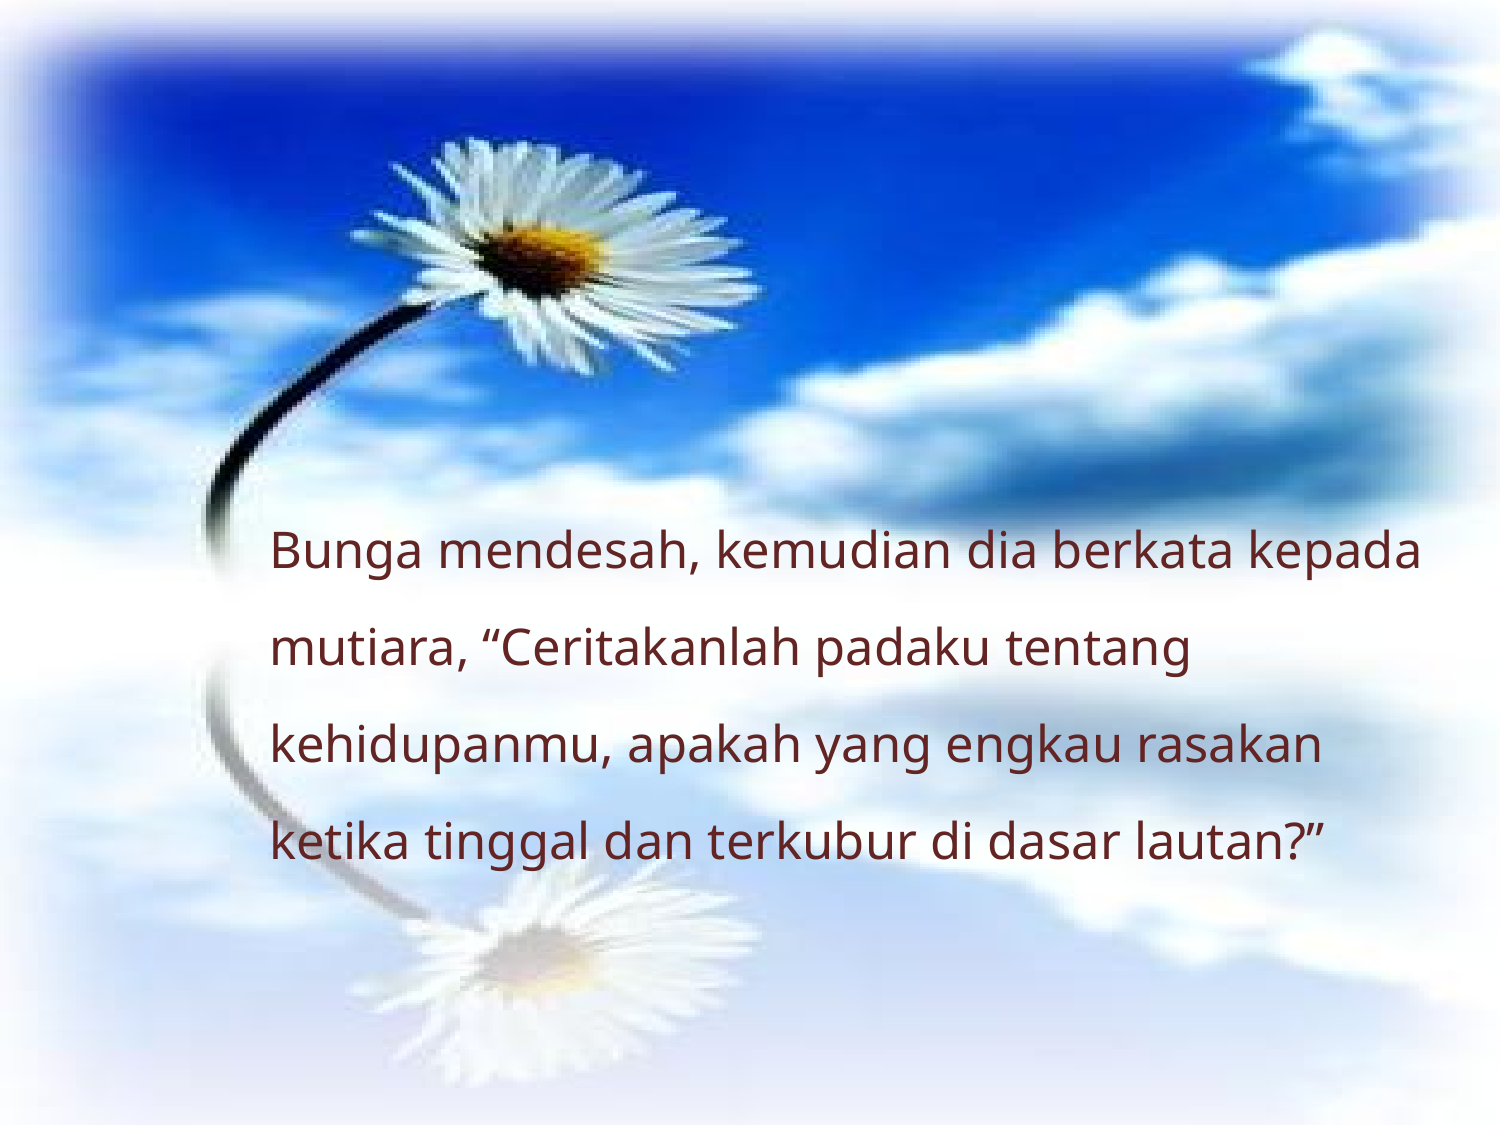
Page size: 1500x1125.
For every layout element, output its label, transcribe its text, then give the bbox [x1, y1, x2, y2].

picture [0, 0, 1500, 1125]
list Bunga mendesah, kemudian dia berkata kepada mutiara, “Ceritakanlah padaku tentang kehidupanmu, apakah yang engkau rasakan ketika tinggal dan terkubur di dasar lautan?” [199, 473, 1461, 938]
